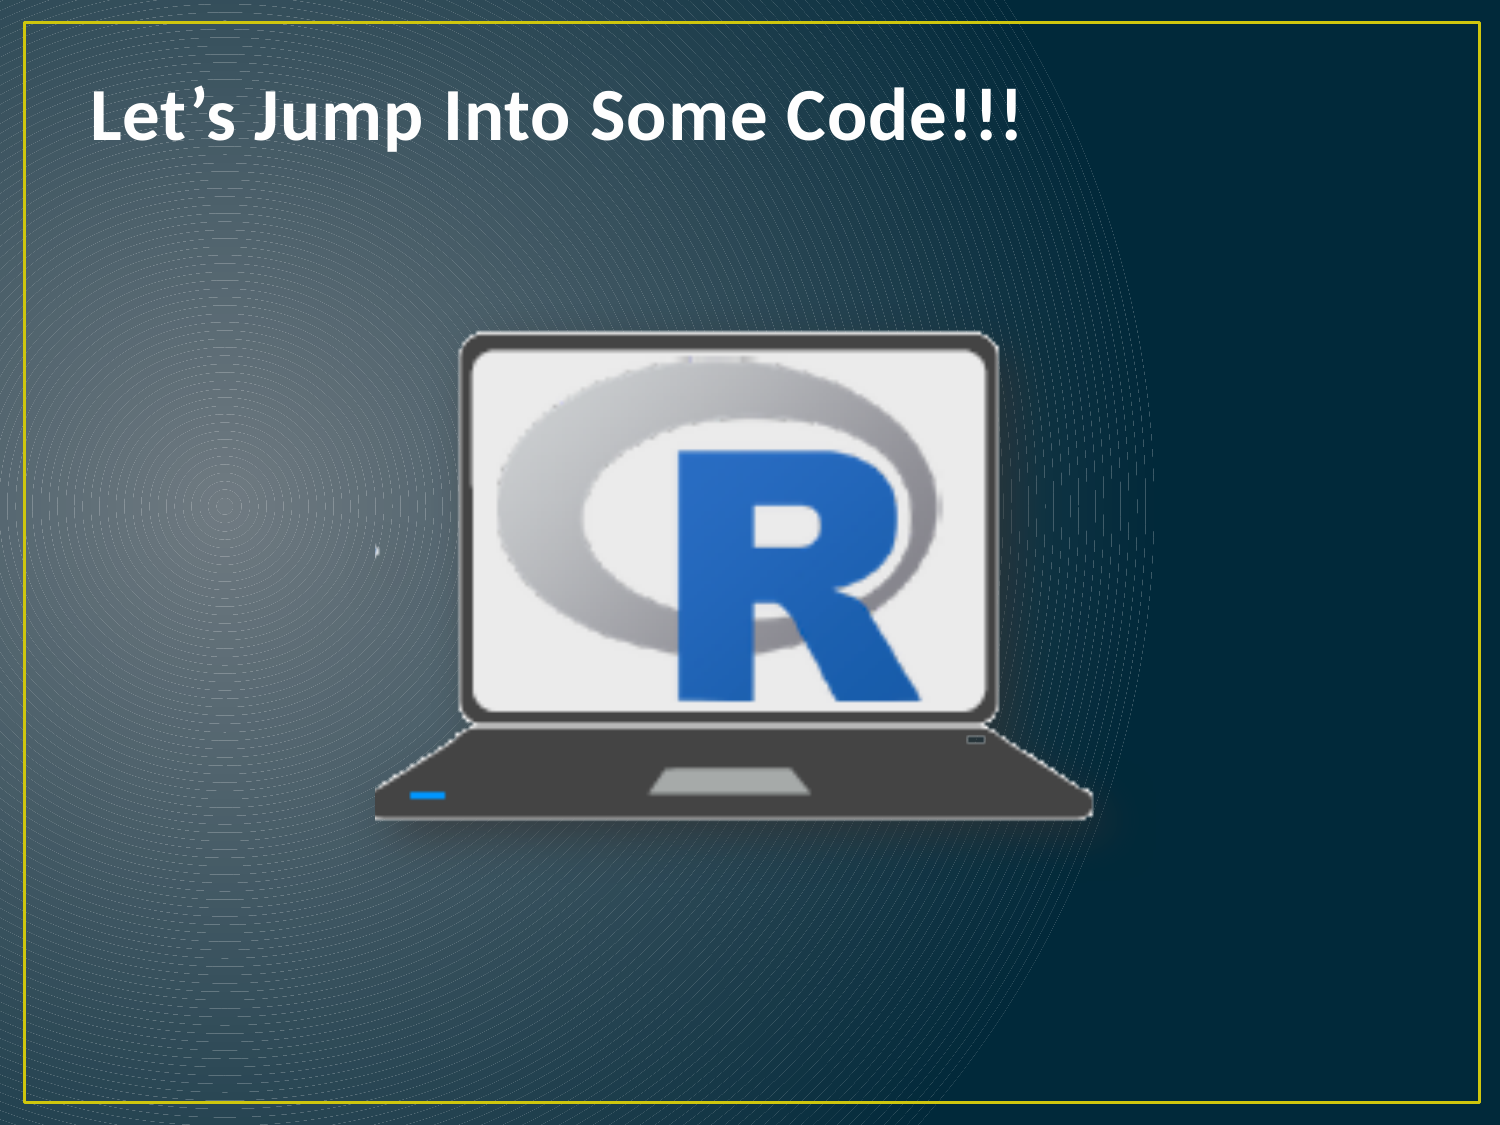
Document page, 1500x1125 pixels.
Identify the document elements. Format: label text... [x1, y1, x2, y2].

picture [374, 256, 1128, 870]
title Let’s Jump Into Some Code!!! [75, 45, 1425, 163]
